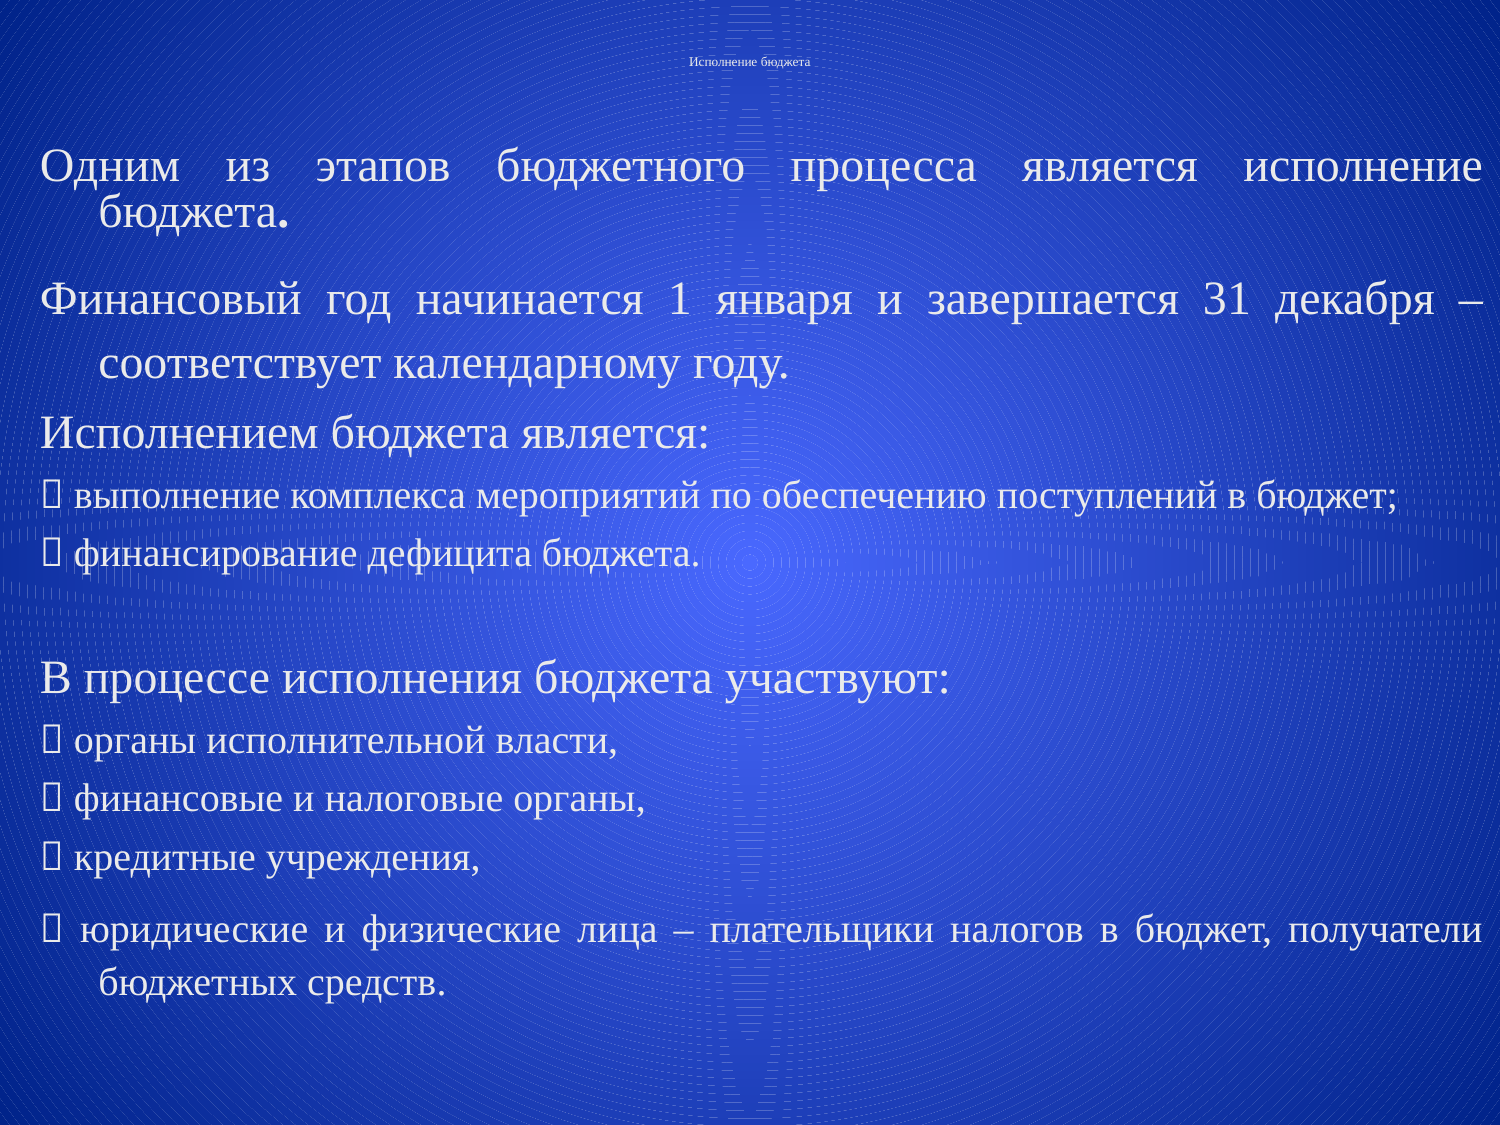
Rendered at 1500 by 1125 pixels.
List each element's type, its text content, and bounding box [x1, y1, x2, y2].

title Исполнение бюджета [75, 45, 1425, 77]
list Одним из этапов бюджетного процесса является исполнение бюджета. Финансовый год начинается 1 января и завершается 31 декабря – соответствует календарному году. Исполнением бюджета является:  выполнение комплекса мероприятий по обеспечению поступлений в бюджет;  финансирование дефицита бюджета. В процессе исполнения бюджета участвуют:  органы исполнительной власти,  финансовые и налоговые органы,  кредитные учреждения,  юридические и физические лица – плательщики налогов в бюджет, получатели бюджетных средств. [24, 137, 1500, 1075]
